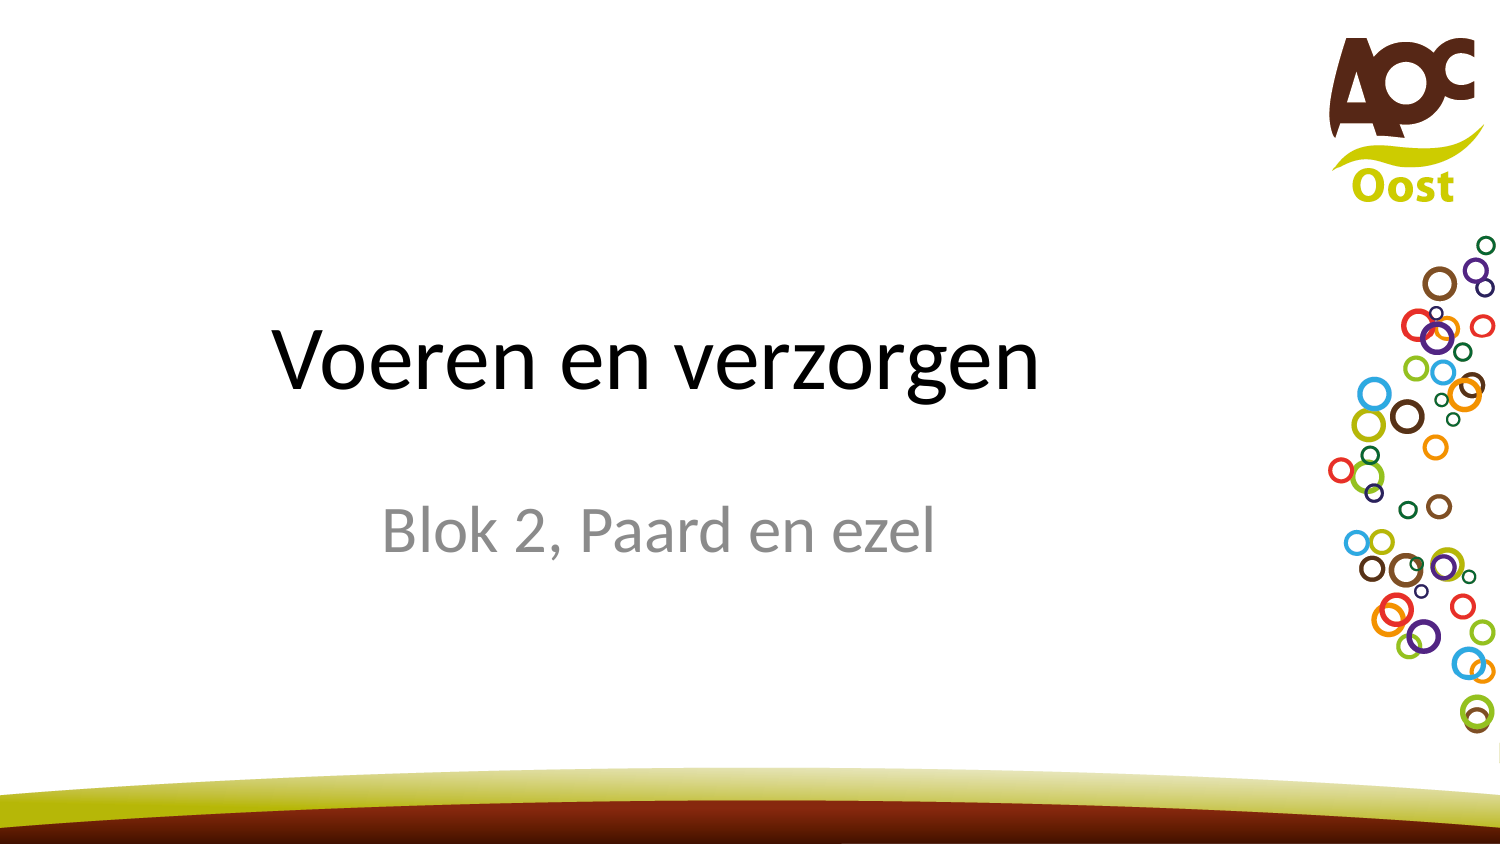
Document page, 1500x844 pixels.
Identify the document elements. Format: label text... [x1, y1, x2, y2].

picture [0, 0, 1500, 844]
subtitle Blok 2, Paard en ezel [112, 478, 1223, 694]
title Voeren en verzorgen [112, 262, 1223, 443]
